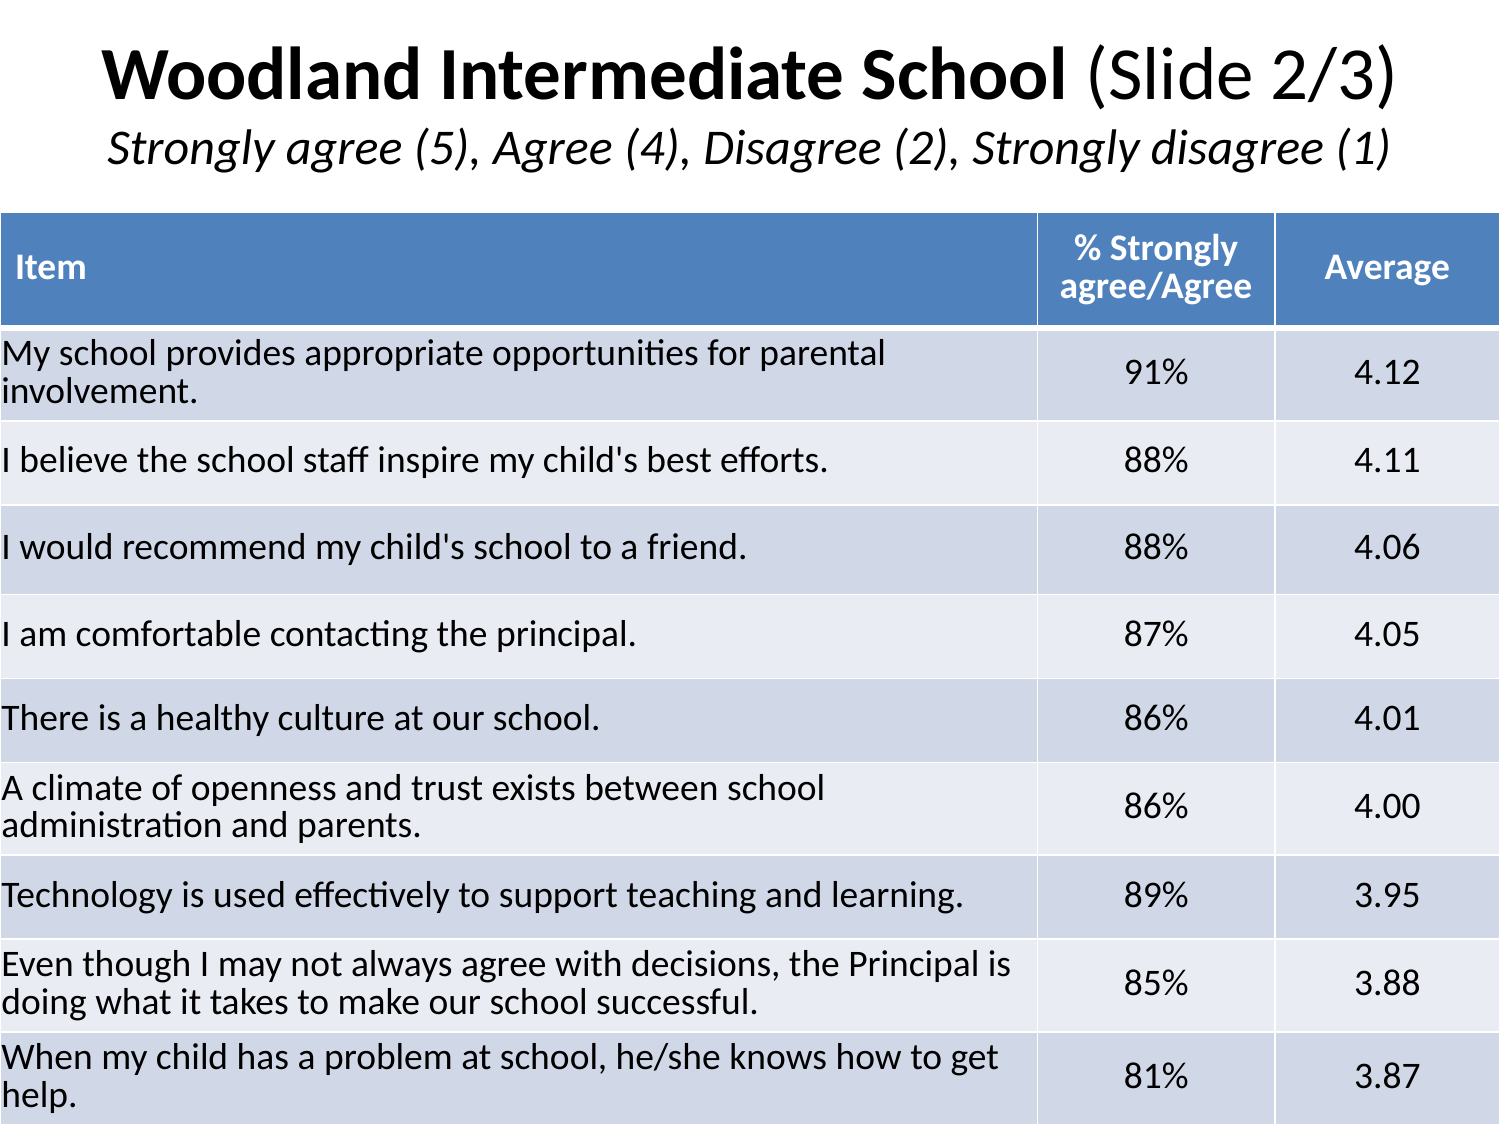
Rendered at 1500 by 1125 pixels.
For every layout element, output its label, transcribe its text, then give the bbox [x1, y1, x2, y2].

table_cell 86% [1038, 679, 1274, 762]
table_cell 4.00 [1276, 763, 1499, 854]
table_cell 85% [1038, 940, 1274, 1031]
table_cell 4.06 [1276, 506, 1499, 594]
table_cell 87% [1038, 595, 1274, 678]
table_cell 88% [1038, 422, 1274, 504]
table_cell 4.12 [1276, 331, 1499, 420]
table_cell 4.05 [1276, 595, 1499, 678]
table_header % Strongly agree/Agree [1038, 213, 1274, 325]
table_cell 4.01 [1276, 679, 1499, 762]
table_cell I would recommend my child's school to a friend. [1, 506, 1037, 594]
table_cell A climate of openness and trust exists between school administration and parents. [1, 763, 1037, 854]
table_cell 4.11 [1276, 422, 1499, 504]
table_cell 3.88 [1276, 940, 1499, 1031]
table_cell I believe the school staff inspire my child's best efforts. [1, 422, 1037, 504]
table_cell 3.95 [1276, 856, 1499, 938]
table_cell 86% [1038, 763, 1274, 854]
table_cell I am comfortable contacting the principal. [1, 595, 1037, 678]
table_cell There is a healthy culture at our school. [1, 679, 1037, 762]
title Woodland Intermediate School (Slide 2/3) Strongly agree (5), Agree (4), Disagree (2), Strongly disagree (1) [0, 0, 1500, 200]
table_cell 91% [1038, 331, 1274, 420]
table_header Item [1, 213, 1037, 325]
table_cell 3.87 [1276, 1033, 1499, 1124]
table_cell 81% [1038, 1033, 1274, 1124]
table_cell My school provides appropriate opportunities for parental involvement. [1, 331, 1037, 420]
table_cell 89% [1038, 856, 1274, 938]
table_cell When my child has a problem at school, he/she knows how to get help. [1, 1033, 1037, 1124]
table_cell Technology is used effectively to support teaching and learning. [1, 856, 1037, 938]
table_cell Even though I may not always agree with decisions, the Principal is doing what it takes to make our school successful. [1, 940, 1037, 1031]
table_cell 88% [1038, 506, 1274, 594]
table_header Average [1276, 213, 1499, 325]
